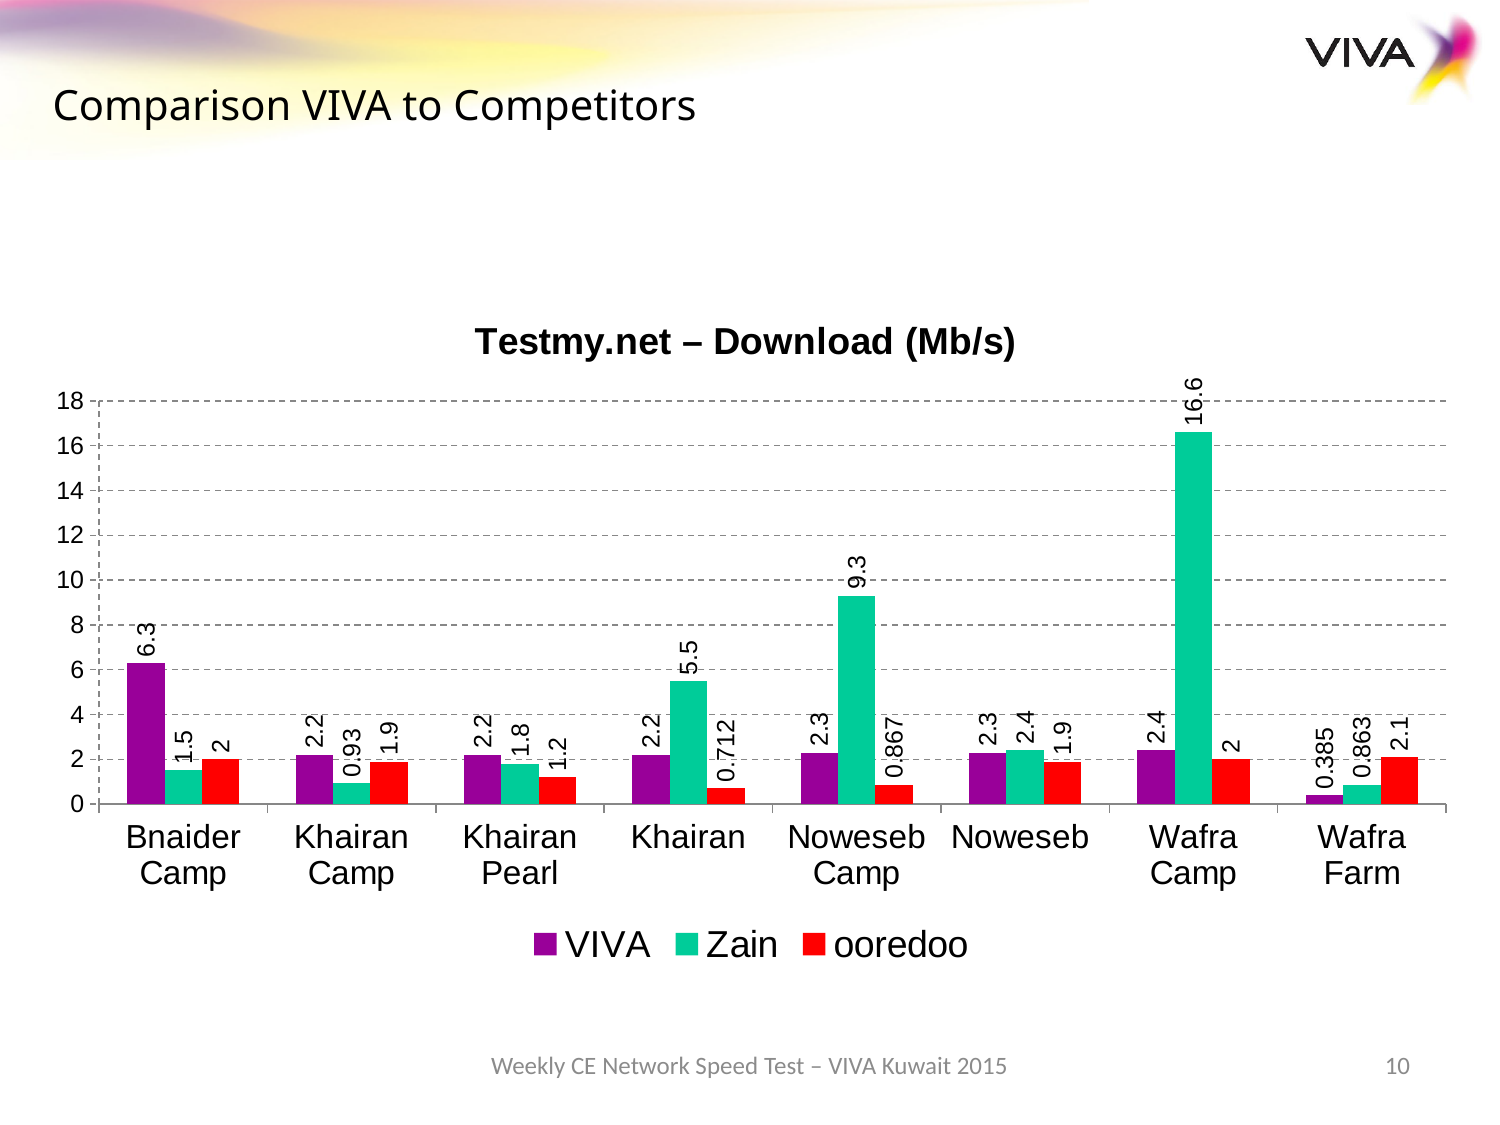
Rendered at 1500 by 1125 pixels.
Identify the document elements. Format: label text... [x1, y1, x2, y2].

chart [27, 287, 1476, 974]
text_box Weekly CE Network Speed Test – VIVA Kuwait 2015 [205, 1042, 1074, 1103]
text_box 10 [1074, 1042, 1425, 1103]
picture [1300, 12, 1485, 105]
text_box Comparison VIVA to Competitors [37, 24, 1278, 184]
picture [0, 0, 1089, 160]
